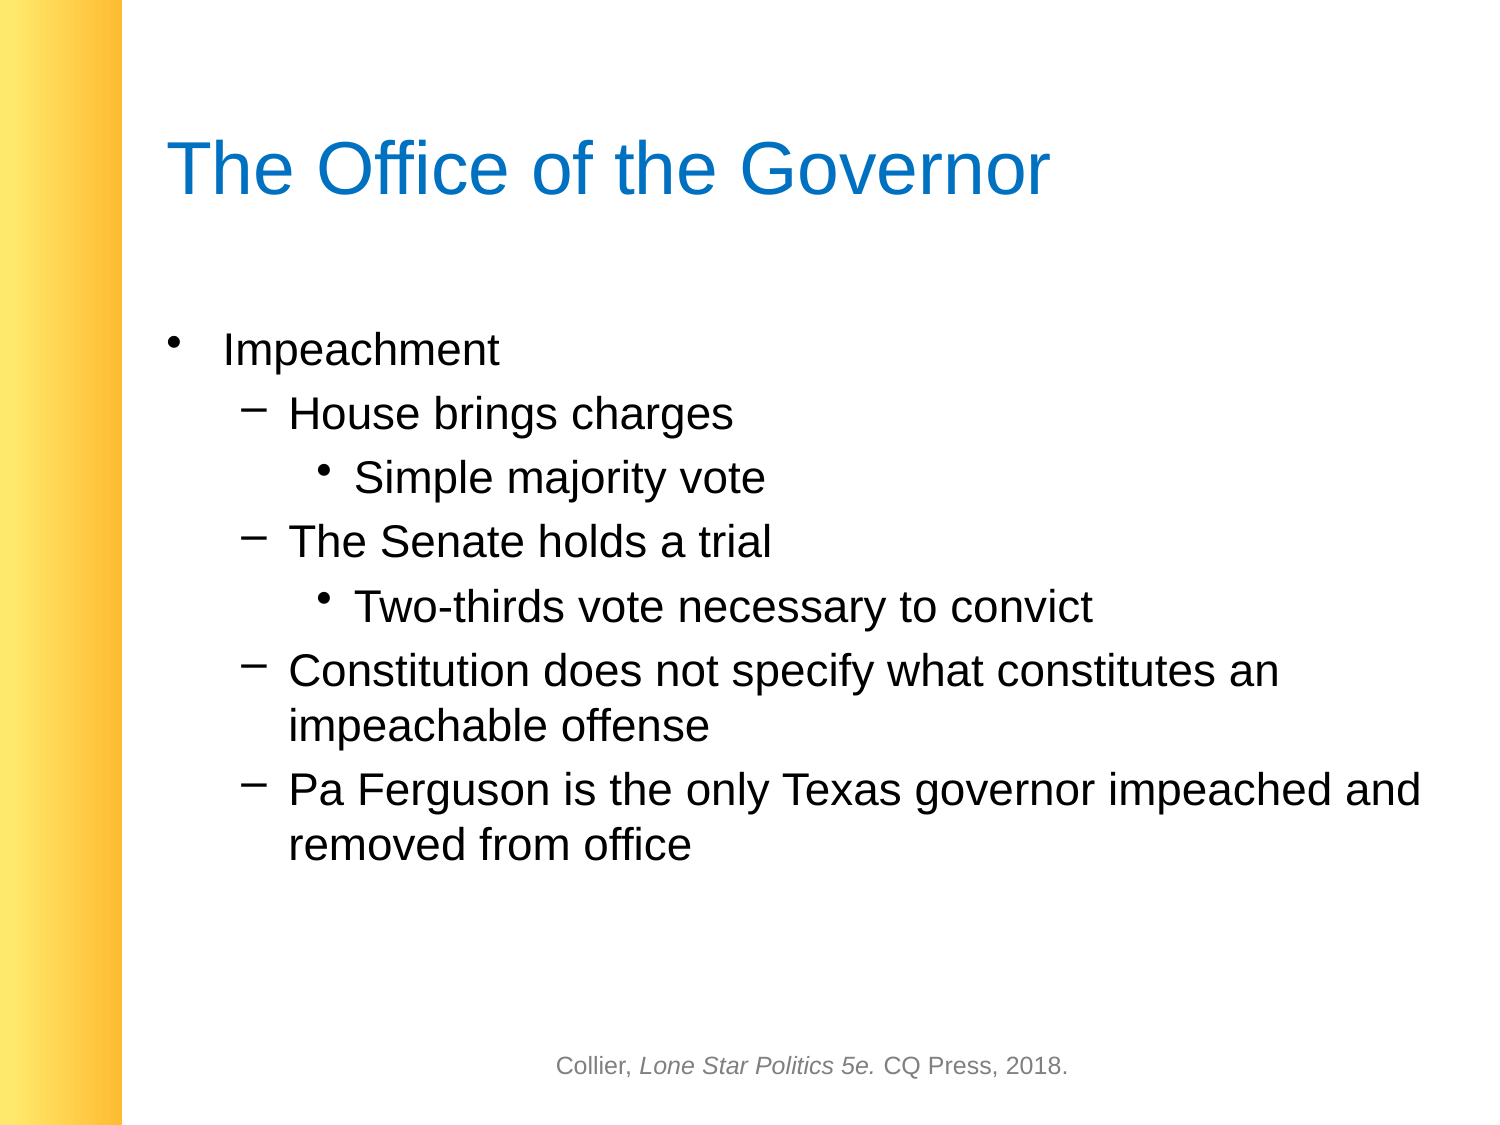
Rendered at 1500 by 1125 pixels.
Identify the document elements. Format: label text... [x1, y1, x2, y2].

list Impeachment House brings charges Simple majority vote The Senate holds a trial Two-thirds vote necessary to convict Constitution does not specify what constitutes an impeachable offense Pa Ferguson is the only Texas governor impeached and removed from office [151, 312, 1438, 1075]
text_box Collier, Lone Star Politics 5e. CQ Press, 2018. [525, 1042, 1100, 1087]
title The Office of the Governor [151, 112, 1464, 300]
picture [0, 0, 1500, 1125]
